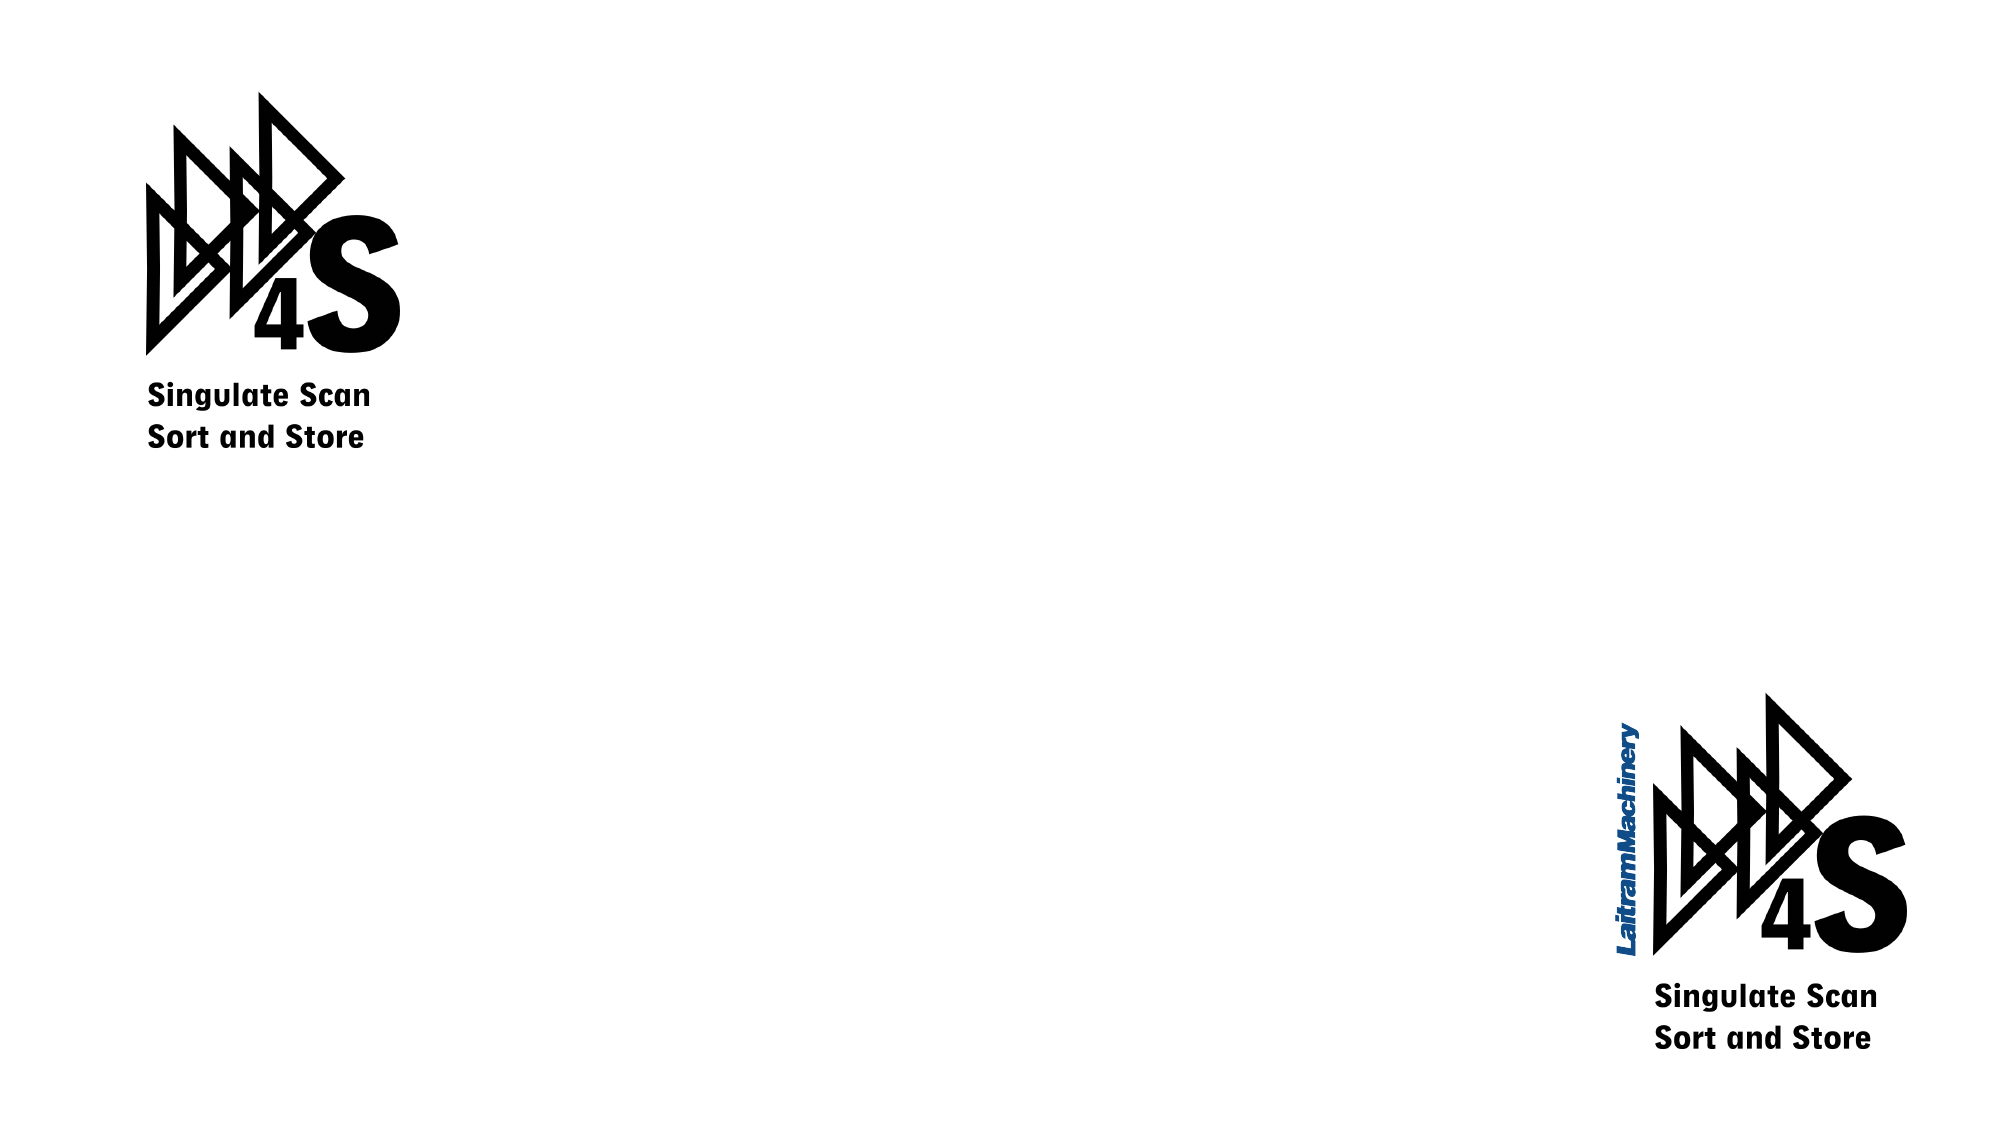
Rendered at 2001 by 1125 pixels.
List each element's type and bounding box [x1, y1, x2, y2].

picture [1653, 978, 1951, 1082]
picture [146, 377, 444, 481]
picture [146, 91, 400, 356]
picture [1510, 692, 1907, 956]
